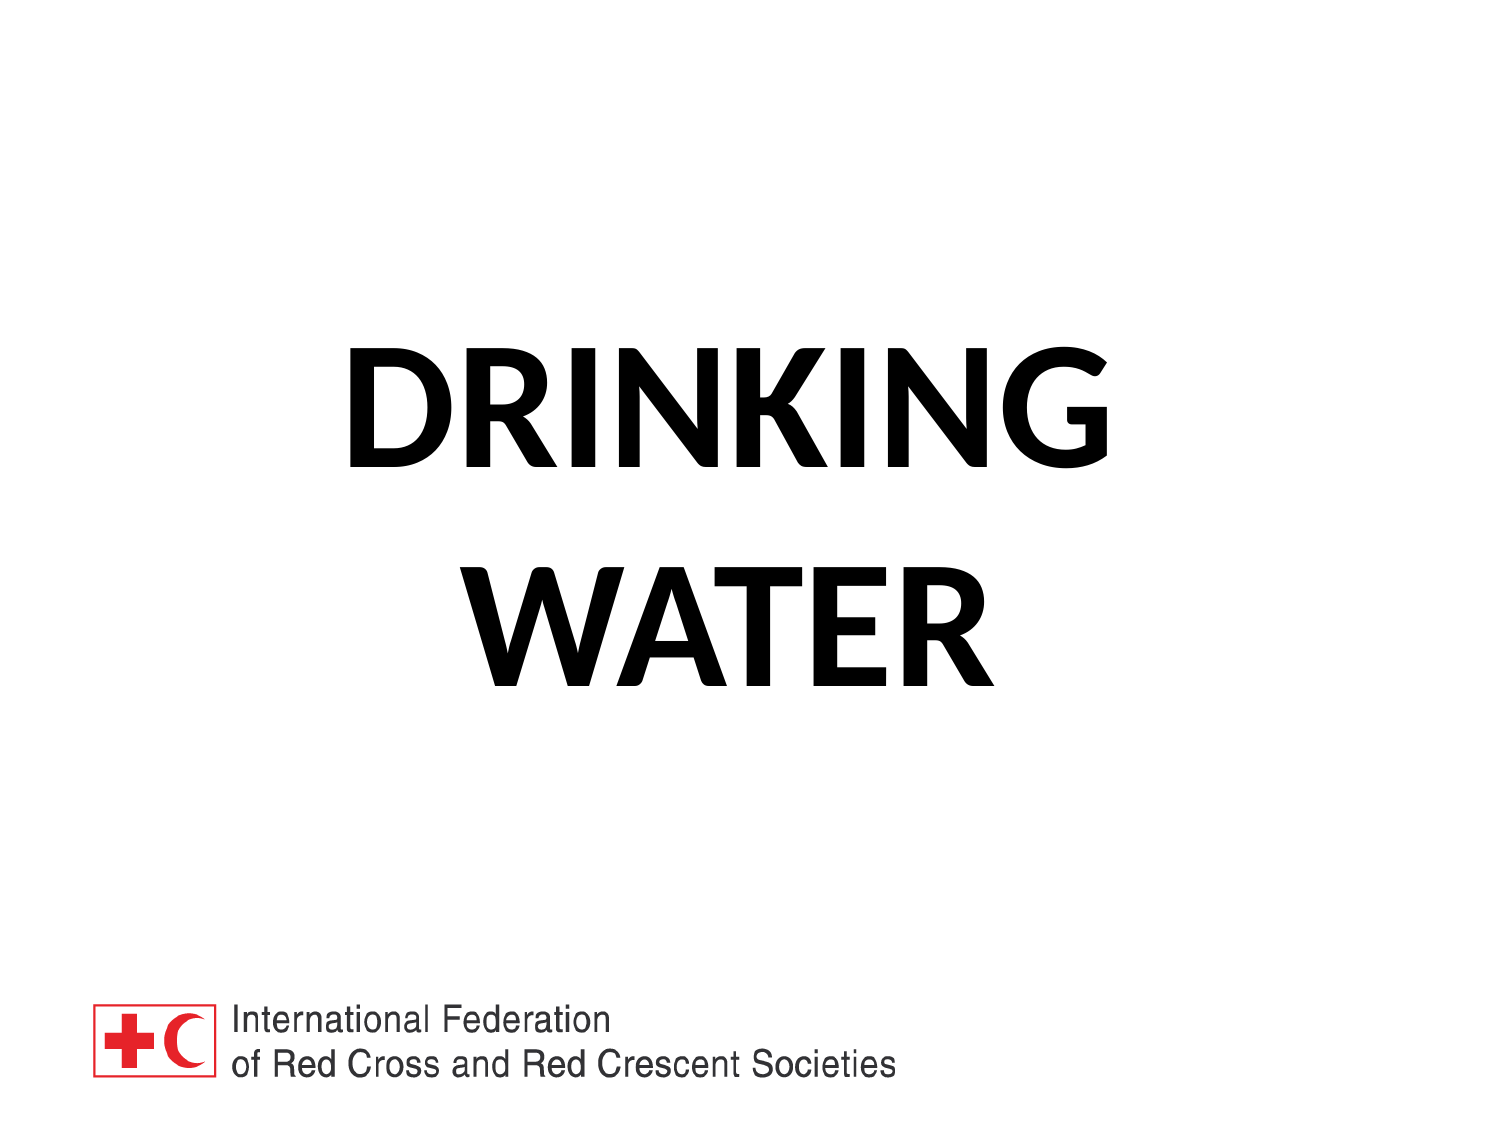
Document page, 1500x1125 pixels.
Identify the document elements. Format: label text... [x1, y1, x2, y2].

picture [88, 999, 904, 1083]
title DRINKING WATER [53, 349, 1404, 538]
